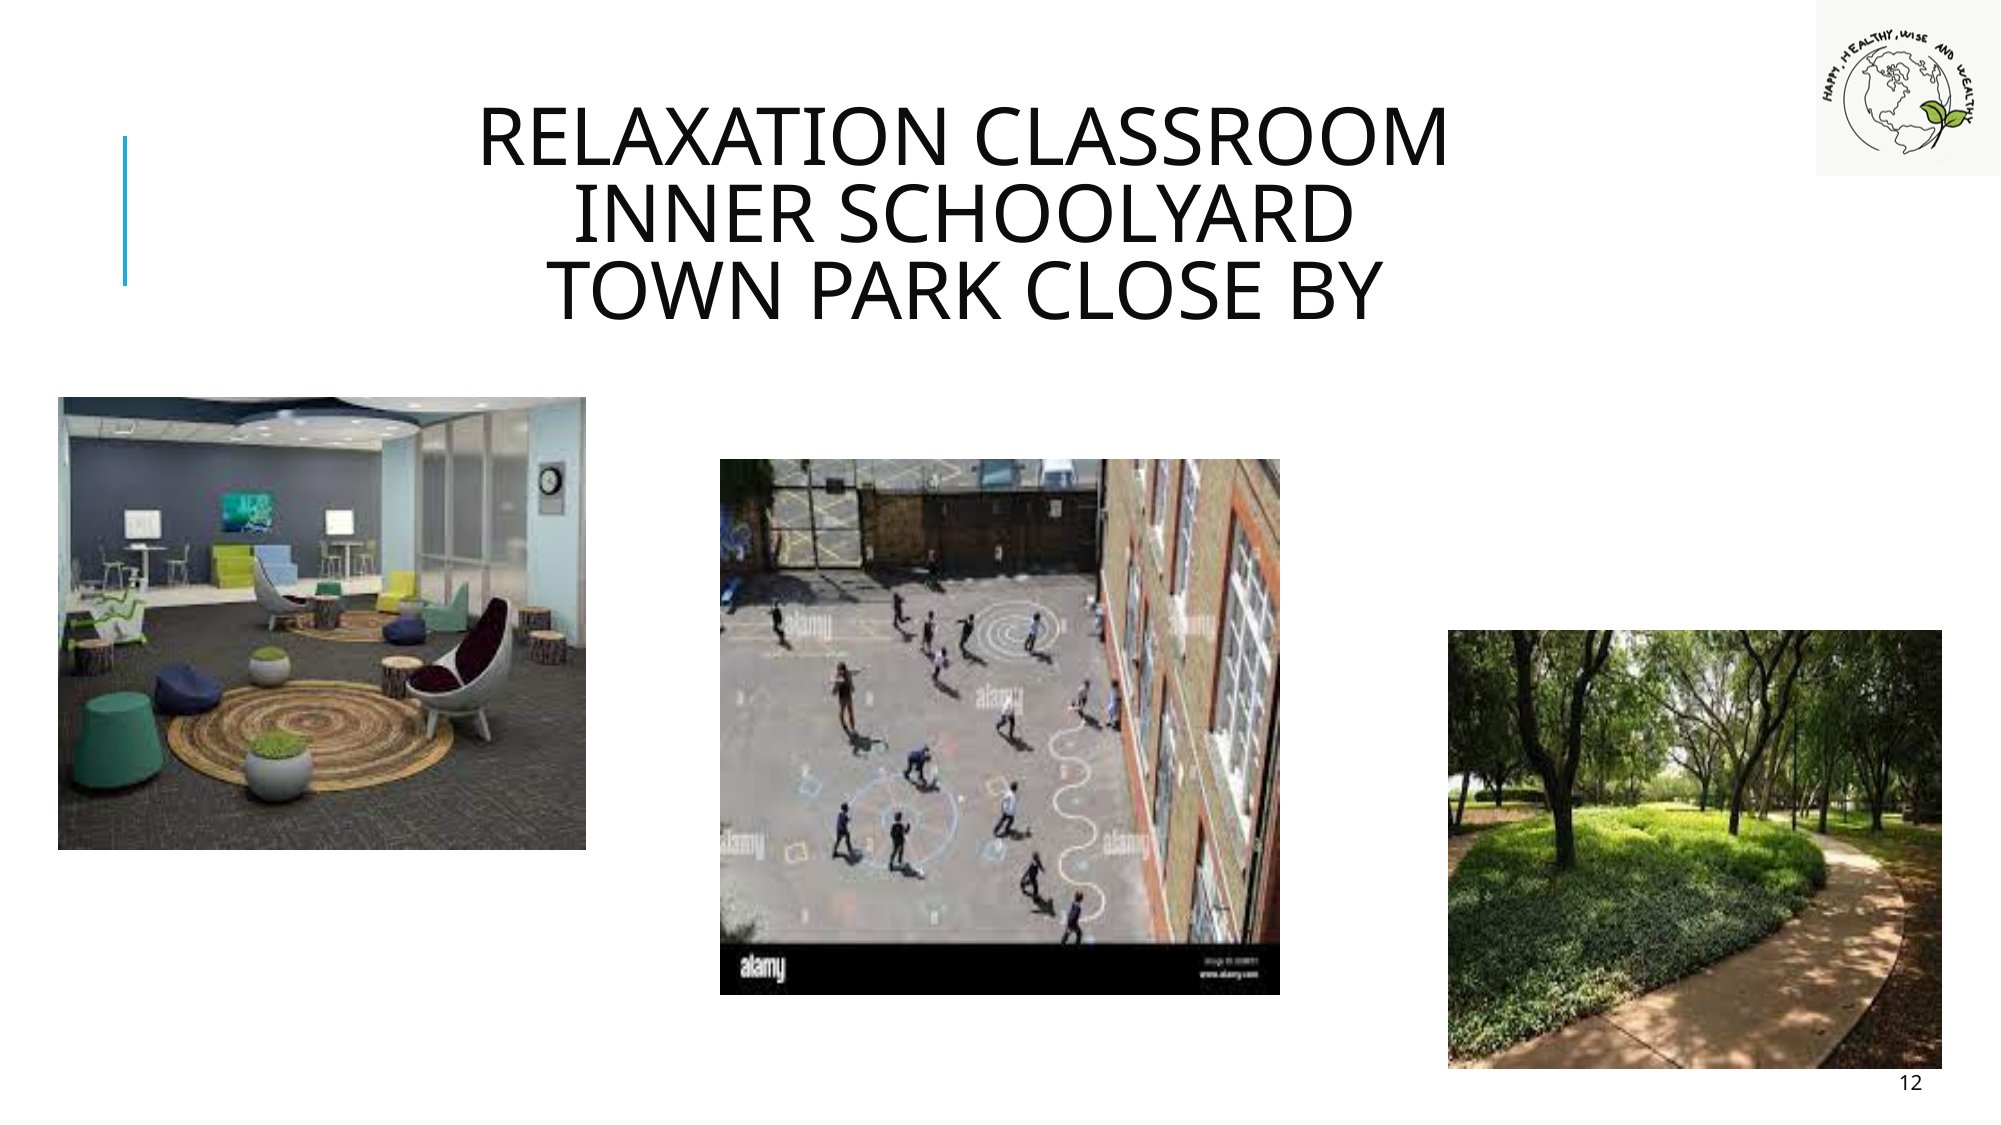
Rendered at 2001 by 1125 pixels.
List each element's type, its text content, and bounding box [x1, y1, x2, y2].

slide_number ‹#› [1777, 1077, 1938, 1107]
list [720, 459, 1280, 996]
picture [1448, 630, 1942, 1069]
picture [57, 397, 586, 850]
picture [1815, 0, 2000, 177]
title RELAXATION CLASSROOM INNER SCHOOLYARD TOWN PARK CLOSE BY [168, 96, 1763, 342]
